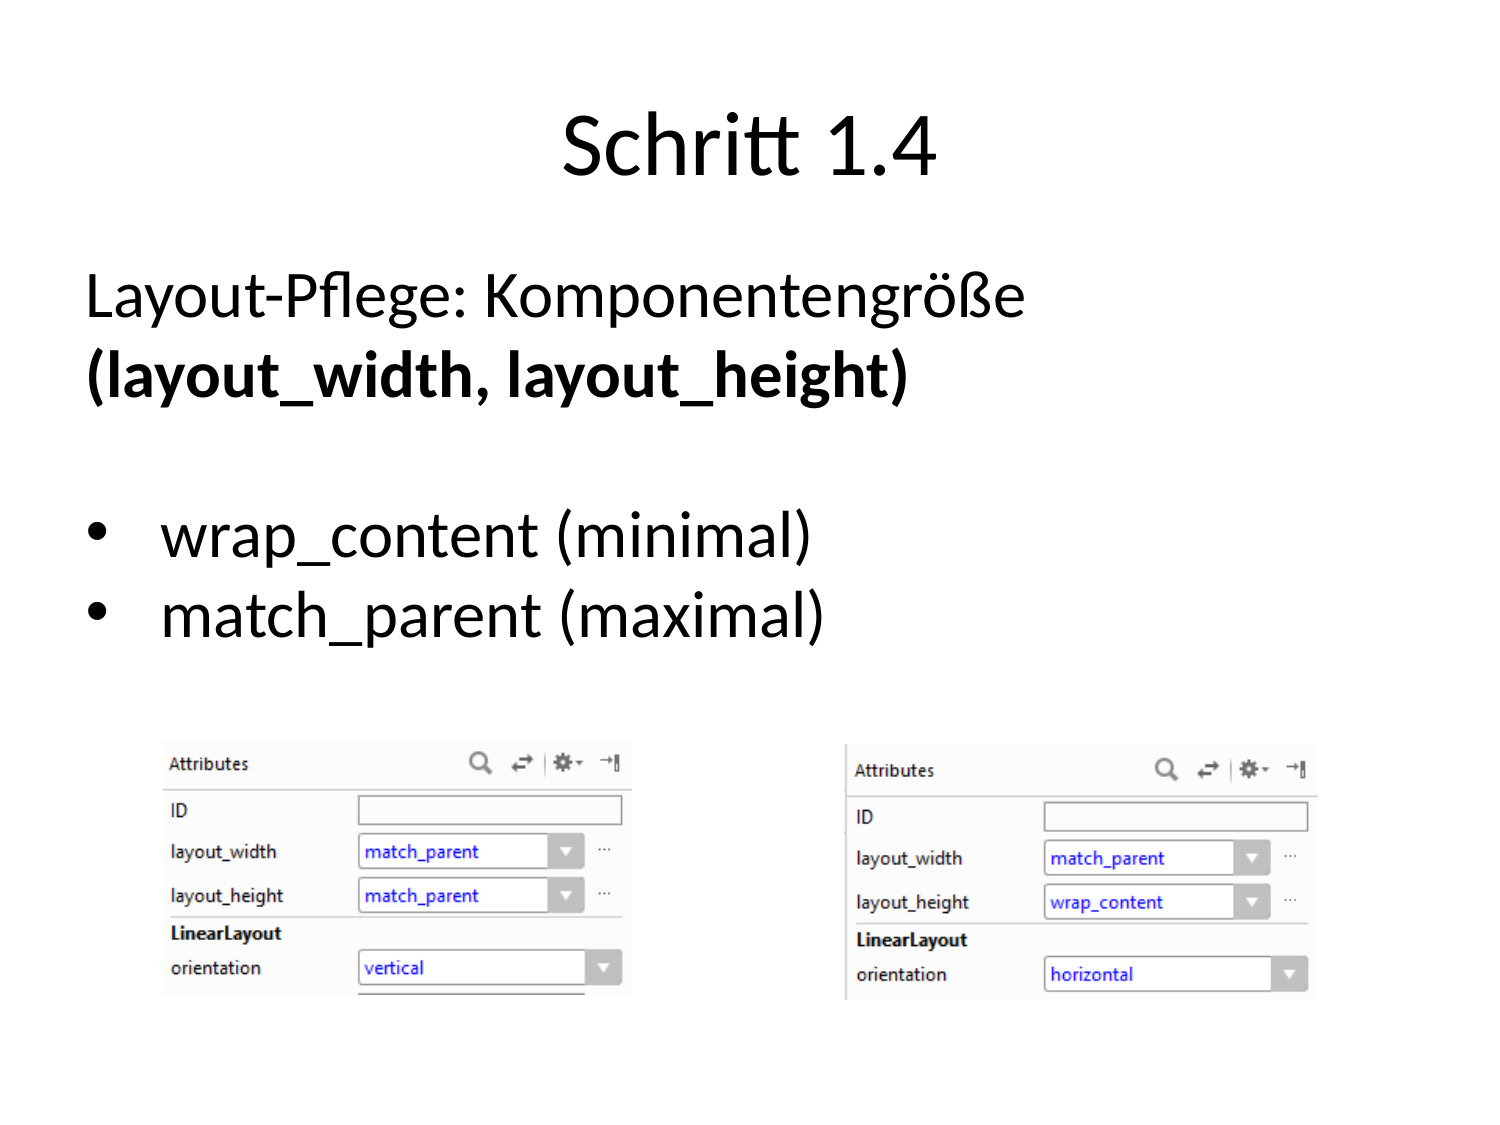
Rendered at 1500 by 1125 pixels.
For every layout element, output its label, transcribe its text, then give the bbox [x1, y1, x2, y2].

title Schritt 1.4 [75, 45, 1425, 233]
picture [844, 744, 1319, 1000]
picture [162, 739, 633, 995]
text_box Layout-Pflege: Komponentengröße (layout_width, layout_height) wrap_content (minimal) match_parent (maximal) [70, 243, 1043, 818]
